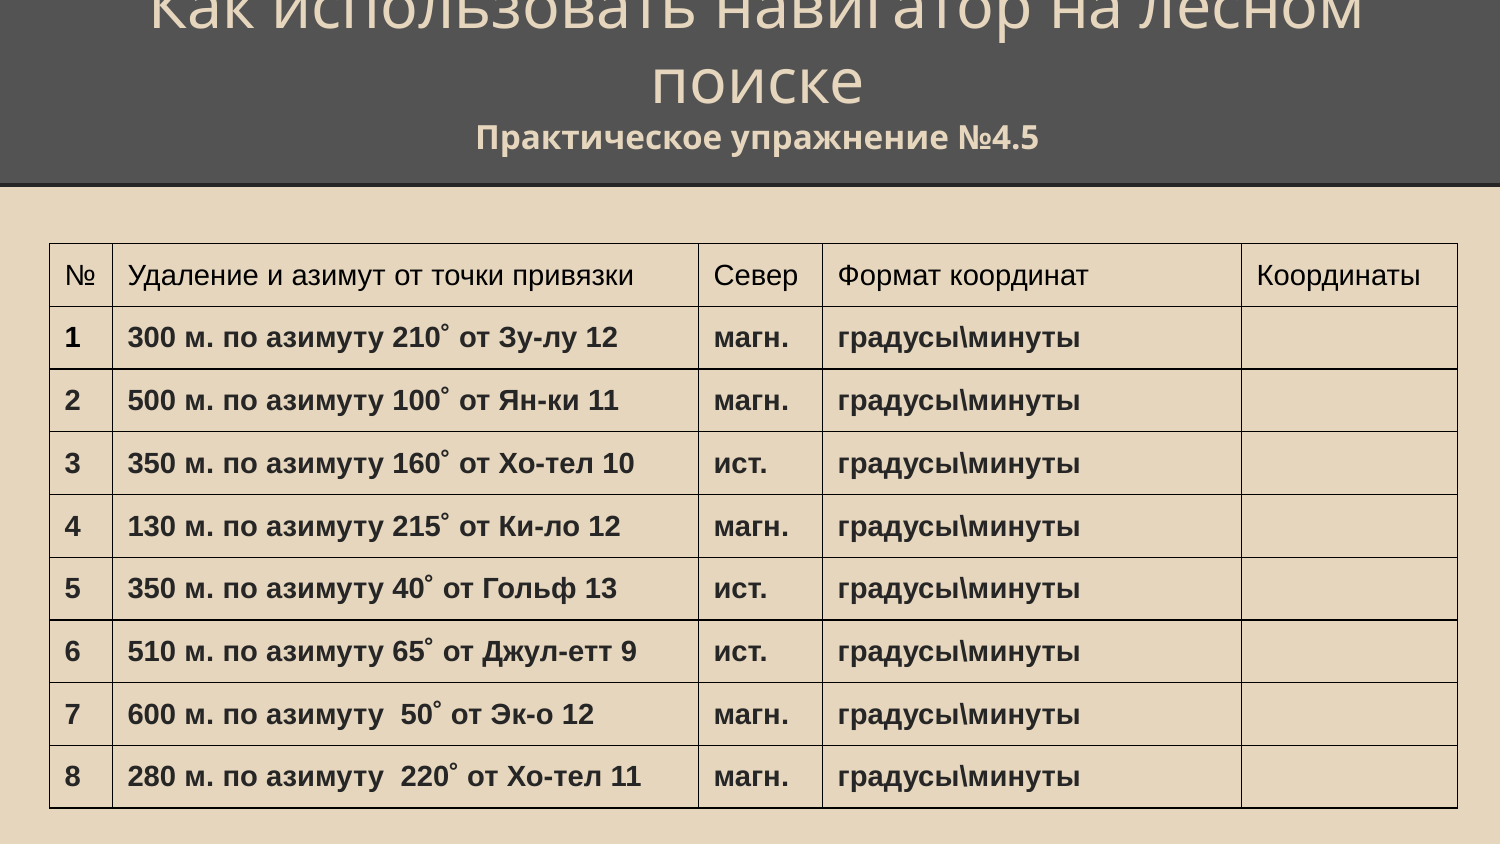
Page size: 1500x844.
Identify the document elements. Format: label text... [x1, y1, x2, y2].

table_cell [1242, 432, 1457, 494]
table_cell [1242, 495, 1457, 557]
table_header Формат координат [823, 244, 1241, 306]
table_cell 300 м. по азимуту 210˚ от Зу-лу 12 [113, 307, 698, 368]
table_cell 3 [50, 432, 112, 494]
table_cell градусы\минуты [823, 370, 1241, 431]
table_cell магн. [699, 746, 822, 807]
table_cell ист. [699, 558, 822, 619]
title Как использовать навигатор на лесном поиске Практическое упражнение №4.5 [24, 10, 1492, 172]
table_cell 510 м. по азимуту 65˚ от Джул-етт 9 [113, 621, 698, 682]
table_cell 6 [50, 621, 112, 682]
table_header Север [699, 244, 822, 306]
table_cell градусы\минуты [823, 307, 1241, 368]
table_cell 500 м. по азимуту 100˚ от Ян-ки 11 [113, 370, 698, 431]
table_cell градусы\минуты [823, 746, 1241, 807]
table_cell ист. [699, 621, 822, 682]
table_header № [50, 244, 112, 306]
table_cell 7 [50, 683, 112, 745]
table_cell 1 [50, 307, 112, 368]
table_cell 600 м. по азимуту 50˚ от Эк-о 12 [113, 683, 698, 745]
table_cell 8 [50, 746, 112, 807]
table_header Координаты [1242, 244, 1457, 306]
table_cell 2 [50, 370, 112, 431]
table_cell магн. [699, 370, 822, 431]
table_cell [1242, 307, 1457, 368]
table_cell 130 м. по азимуту 215˚ от Ки-ло 12 [113, 495, 698, 557]
table_cell 280 м. по азимуту 220˚ от Хо-тел 11 [113, 746, 698, 807]
table_cell градусы\минуты [823, 495, 1241, 557]
table_cell градусы\минуты [823, 558, 1241, 619]
table_cell градусы\минуты [823, 683, 1241, 745]
table_cell магн. [699, 307, 822, 368]
table_cell [1242, 558, 1457, 619]
table_cell 4 [50, 495, 112, 557]
table_cell ист. [699, 432, 822, 494]
table_cell магн. [699, 683, 822, 745]
table_cell градусы\минуты [823, 432, 1241, 494]
table_cell 350 м. по азимуту 40˚ от Гольф 13 [113, 558, 698, 619]
table_cell 350 м. по азимуту 160˚ от Хо-тел 10 [113, 432, 698, 494]
table_cell [1242, 746, 1457, 807]
table_cell магн. [699, 495, 822, 557]
table_cell [1242, 621, 1457, 682]
table_cell [1242, 683, 1457, 745]
table_cell [1242, 370, 1457, 431]
table_cell градусы\минуты [823, 621, 1241, 682]
table_cell 5 [50, 558, 112, 619]
table_header Удаление и азимут от точки привязки [113, 244, 698, 306]
